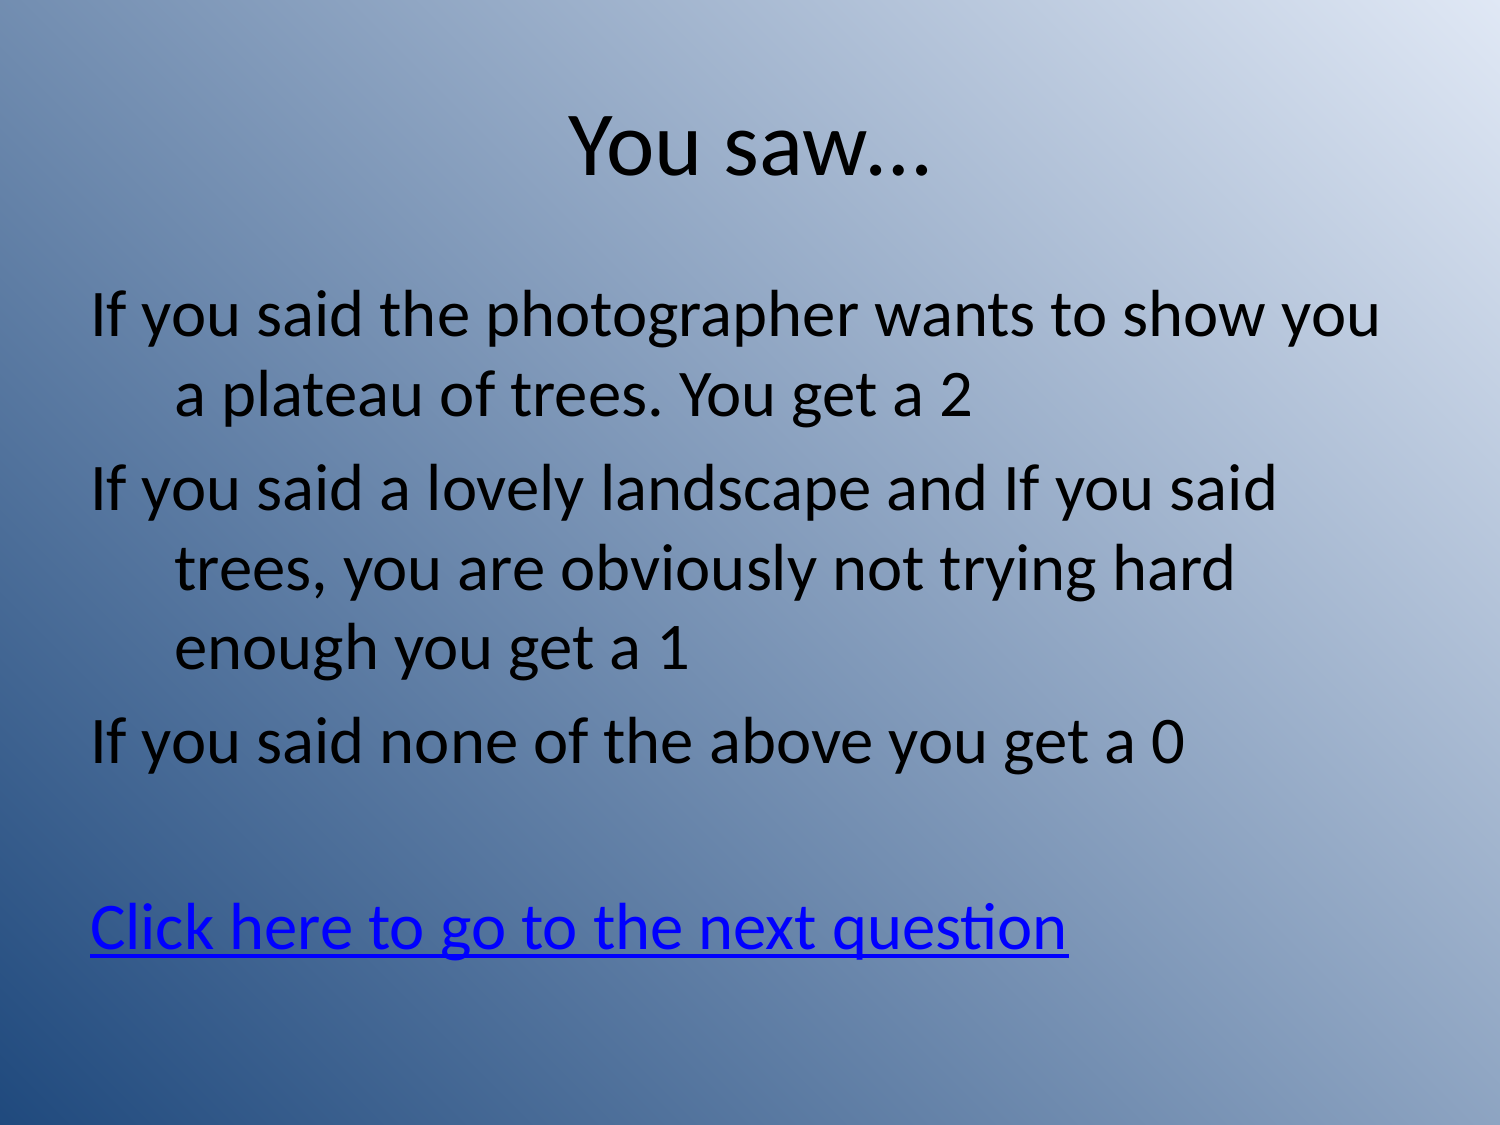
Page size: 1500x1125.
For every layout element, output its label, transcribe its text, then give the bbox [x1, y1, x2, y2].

list If you said the photographer wants to show you a plateau of trees. You get a 2 If you said a lovely landscape and If you said trees, you are obviously not trying hard enough you get a 1 If you said none of the above you get a 0 Click here to go to the next question [75, 262, 1425, 1005]
title You saw… [75, 45, 1425, 233]
